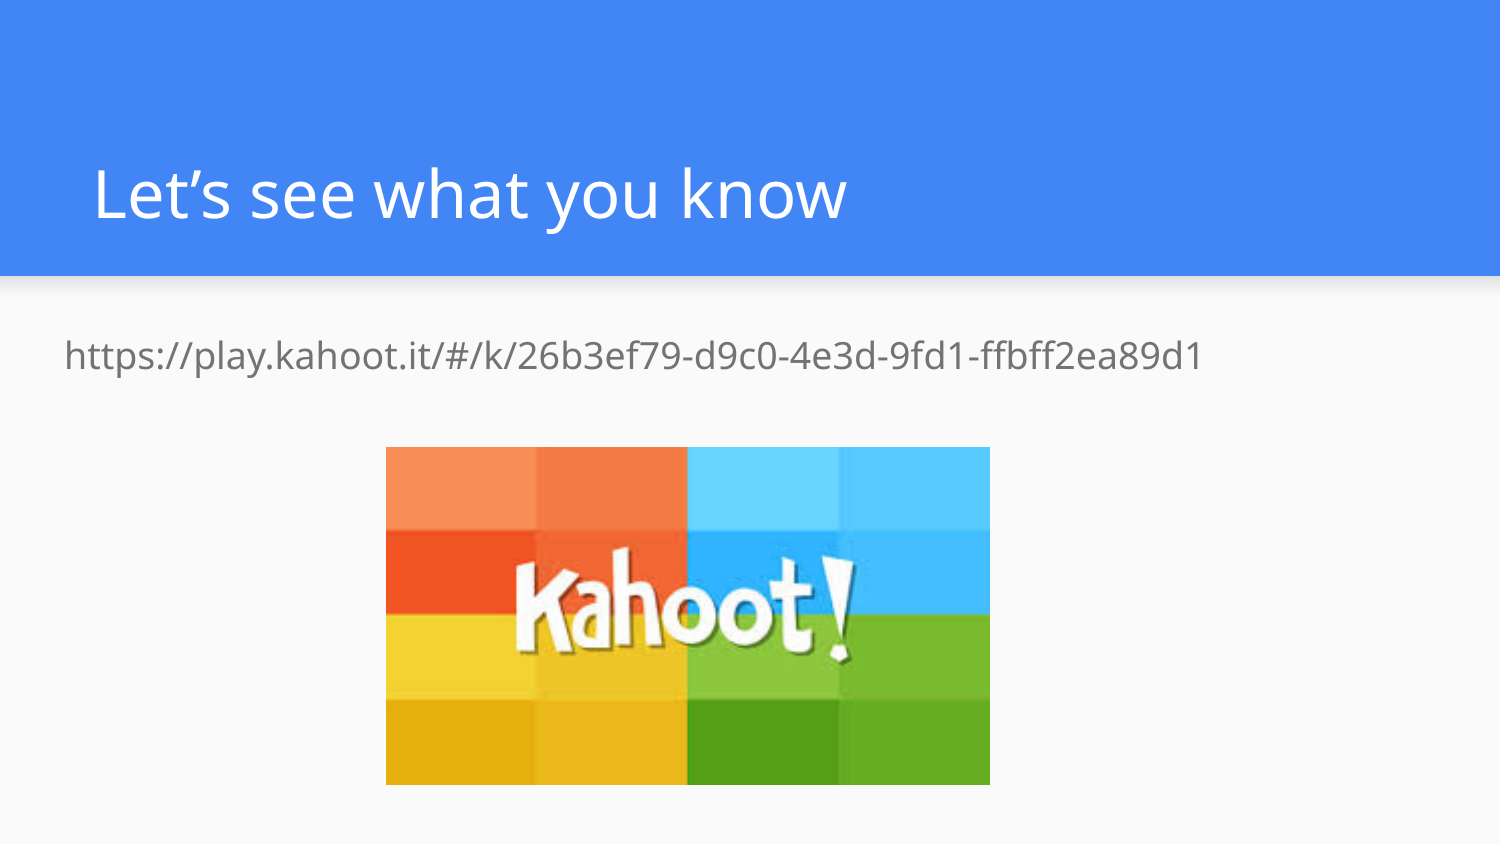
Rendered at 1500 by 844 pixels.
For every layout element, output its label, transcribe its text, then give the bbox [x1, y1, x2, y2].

title Let’s see what you know [77, 121, 1427, 248]
list https://play.kahoot.it/#/k/26b3ef79-d9c0-4e3d-9fd1-ffbff2ea89d1 [49, 310, 1398, 755]
picture [386, 446, 990, 785]
